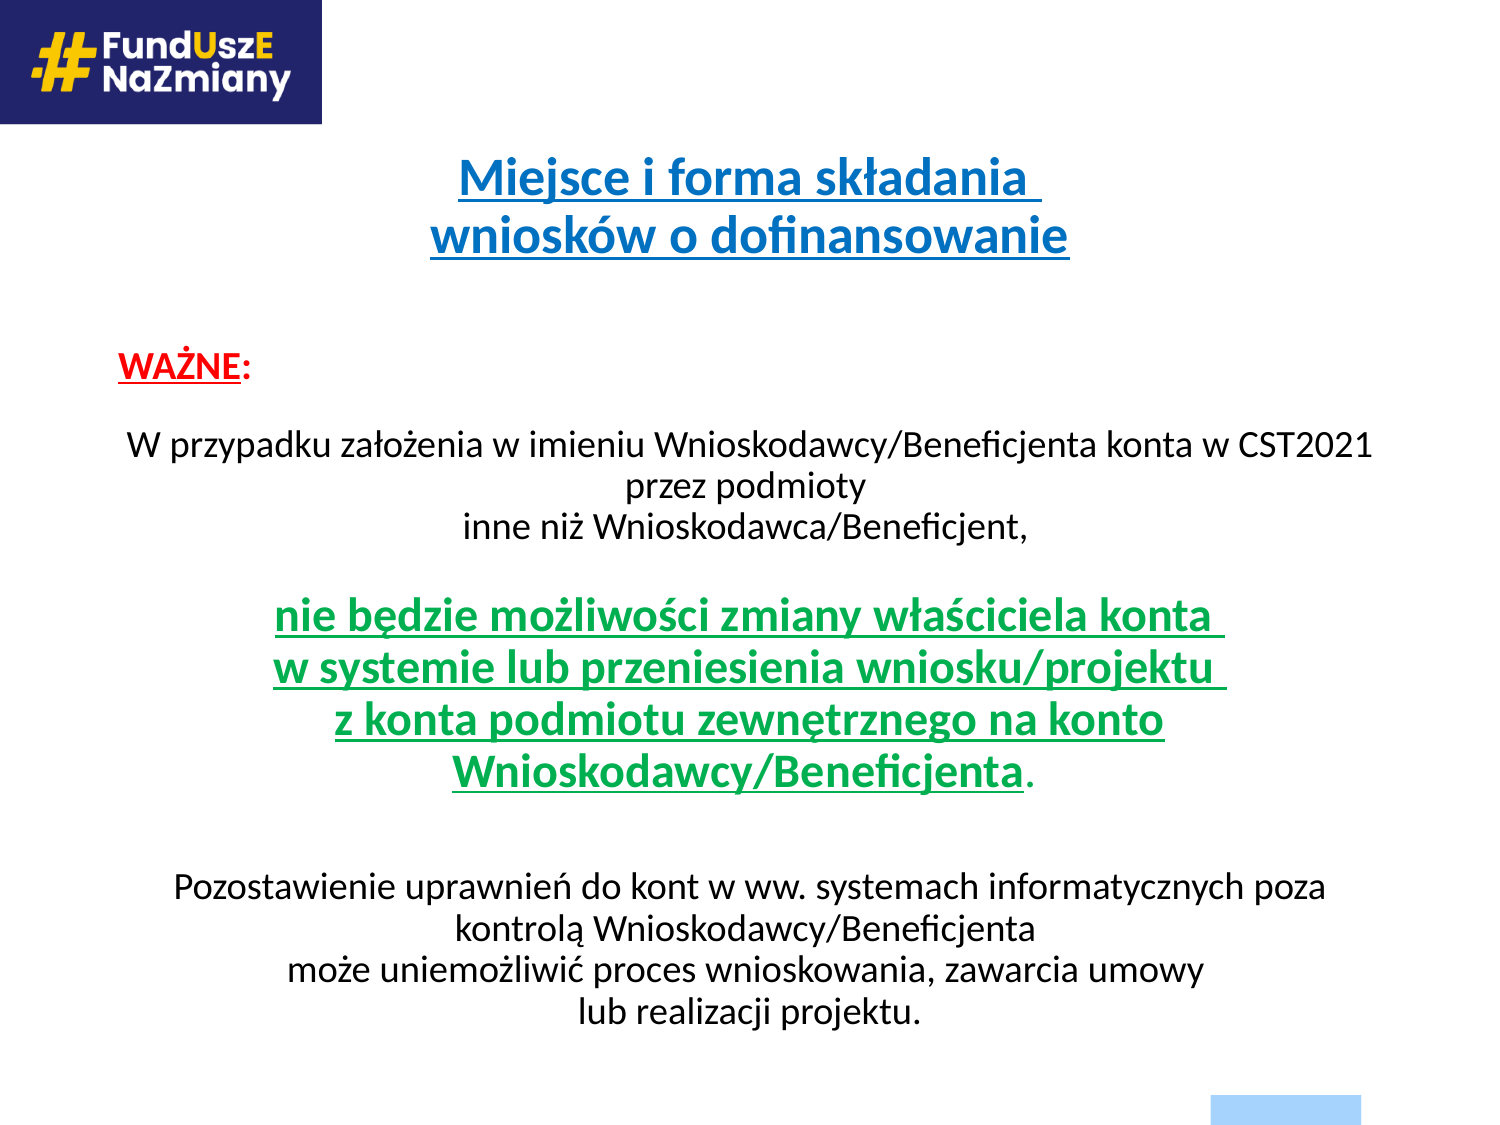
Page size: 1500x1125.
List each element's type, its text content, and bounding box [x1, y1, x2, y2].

picture [0, 0, 1500, 1125]
title Miejsce i forma składania wniosków o dofinansowanie [103, 139, 1397, 319]
list WAŻNE: W przypadku założenia w imieniu Wnioskodawcy/Beneficjenta konta w CST2021 przez podmioty inne niż Wnioskodawca/Beneficjent, nie będzie możliwości zmiany właściciela konta w systemie lub przeniesienia wniosku/projektu z konta podmiotu zewnętrznego na konto Wnioskodawcy/Beneficjenta. Pozostawienie uprawnień do kont w ww. systemach informatycznych poza kontrolą Wnioskodawcy/Beneficjenta może uniemożliwić proces wnioskowania, zawarcia umowy lub realizacji projektu. [103, 337, 1397, 1048]
